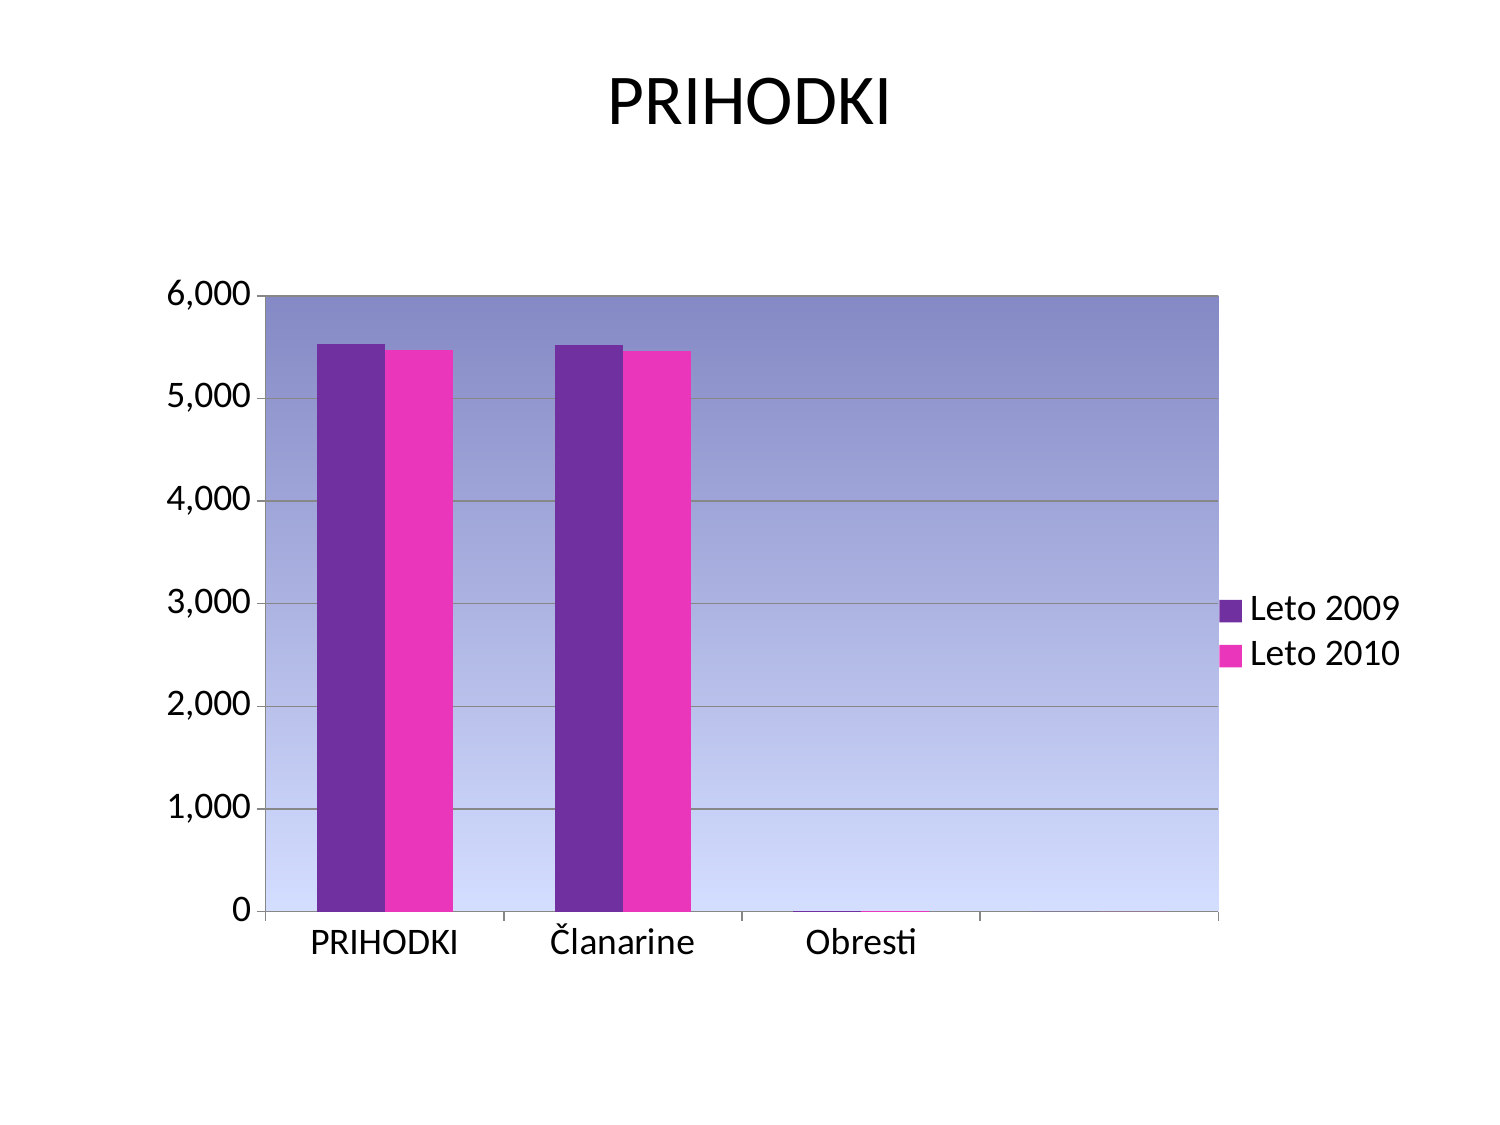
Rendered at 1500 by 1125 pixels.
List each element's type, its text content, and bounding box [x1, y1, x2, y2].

chart [74, 262, 1426, 1006]
title PRIHODKI [75, 45, 1425, 233]
